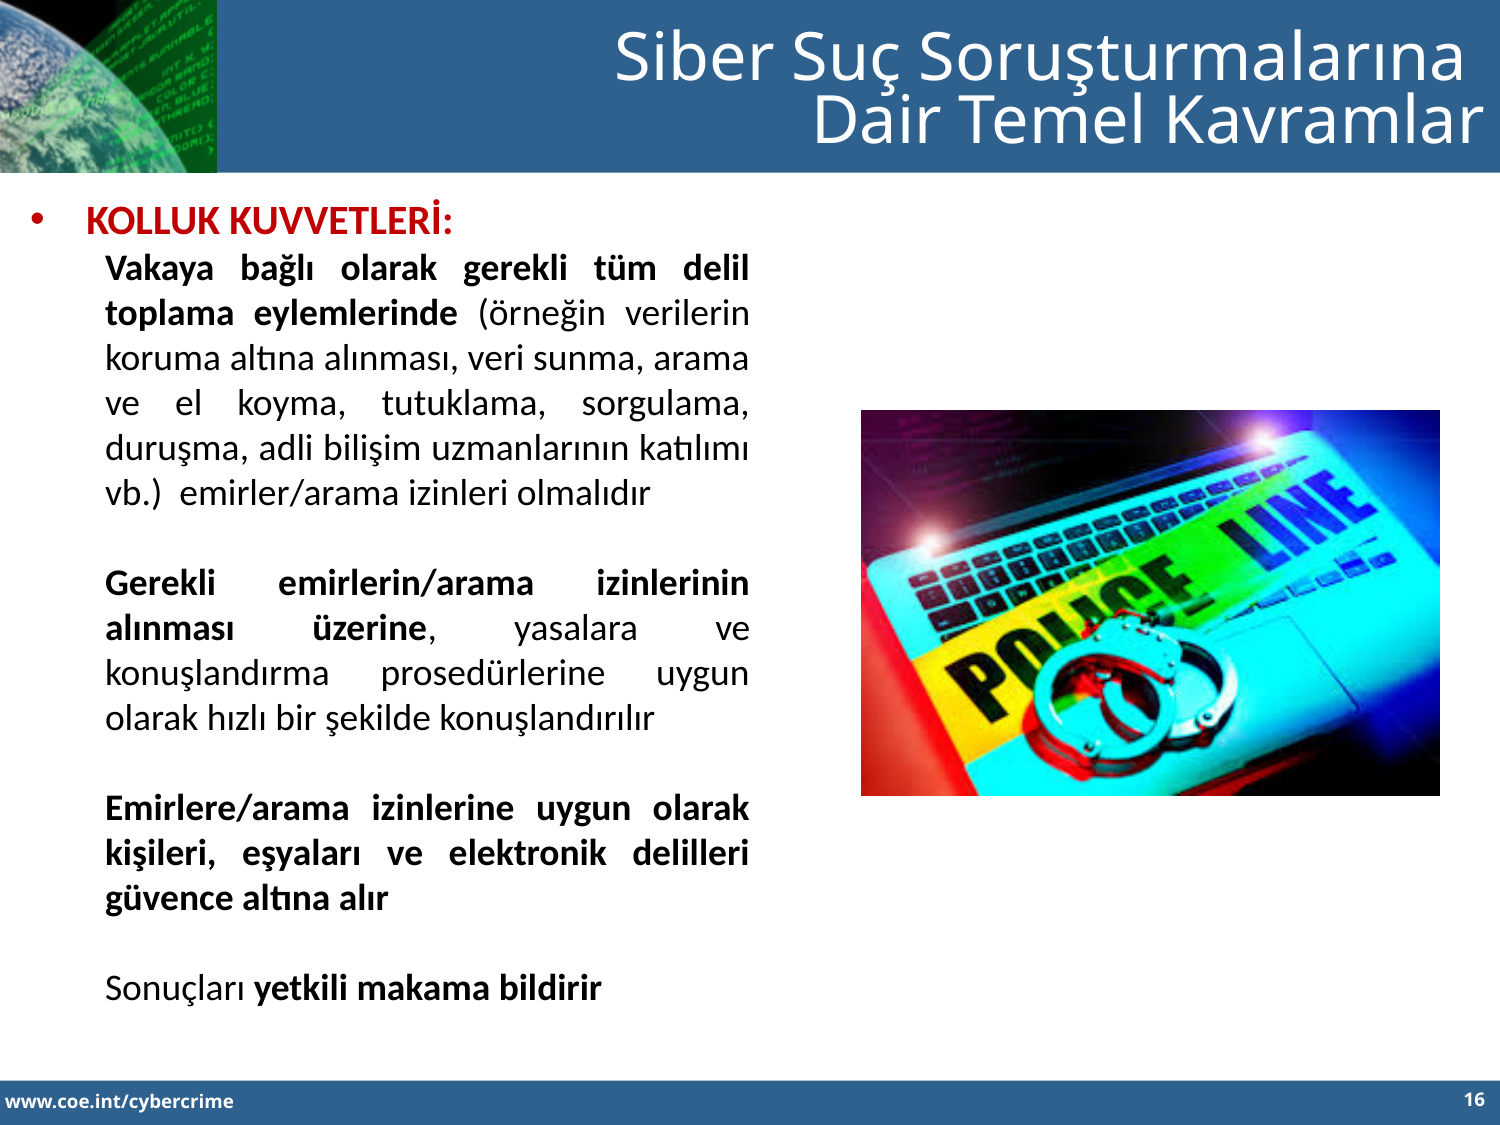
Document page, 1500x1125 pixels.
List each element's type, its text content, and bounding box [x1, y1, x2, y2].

picture [860, 410, 1440, 796]
text_box KOLLUK KUVVETLERİ: Vakaya bağlı olarak gerekli tüm delil toplama eylemlerinde (örneğin verilerin koruma altına alınması, veri sunma, arama ve el koyma, tutuklama, sorgulama, duruşma, adli bilişim uzmanlarının katılımı vb.) emirler/arama izinleri olmalıdır Gerekli emirlerin/arama izinlerinin alınması üzerine, yasalara ve konuşlandırma prosedürlerine uygun olarak hızlı bir şekilde konuşlandırılır Emirlere/arama izinlerine uygun olarak kişileri, eşyaları ve elektronik delilleri güvence altına alır Sonuçları yetkili makama bildirir [15, 185, 766, 1016]
picture [0, 1, 217, 173]
slide_number 16 [1149, 1079, 1500, 1125]
text_box Siber Suç Soruşturmalarına Dair Temel Kavramlar [359, 16, 1500, 169]
